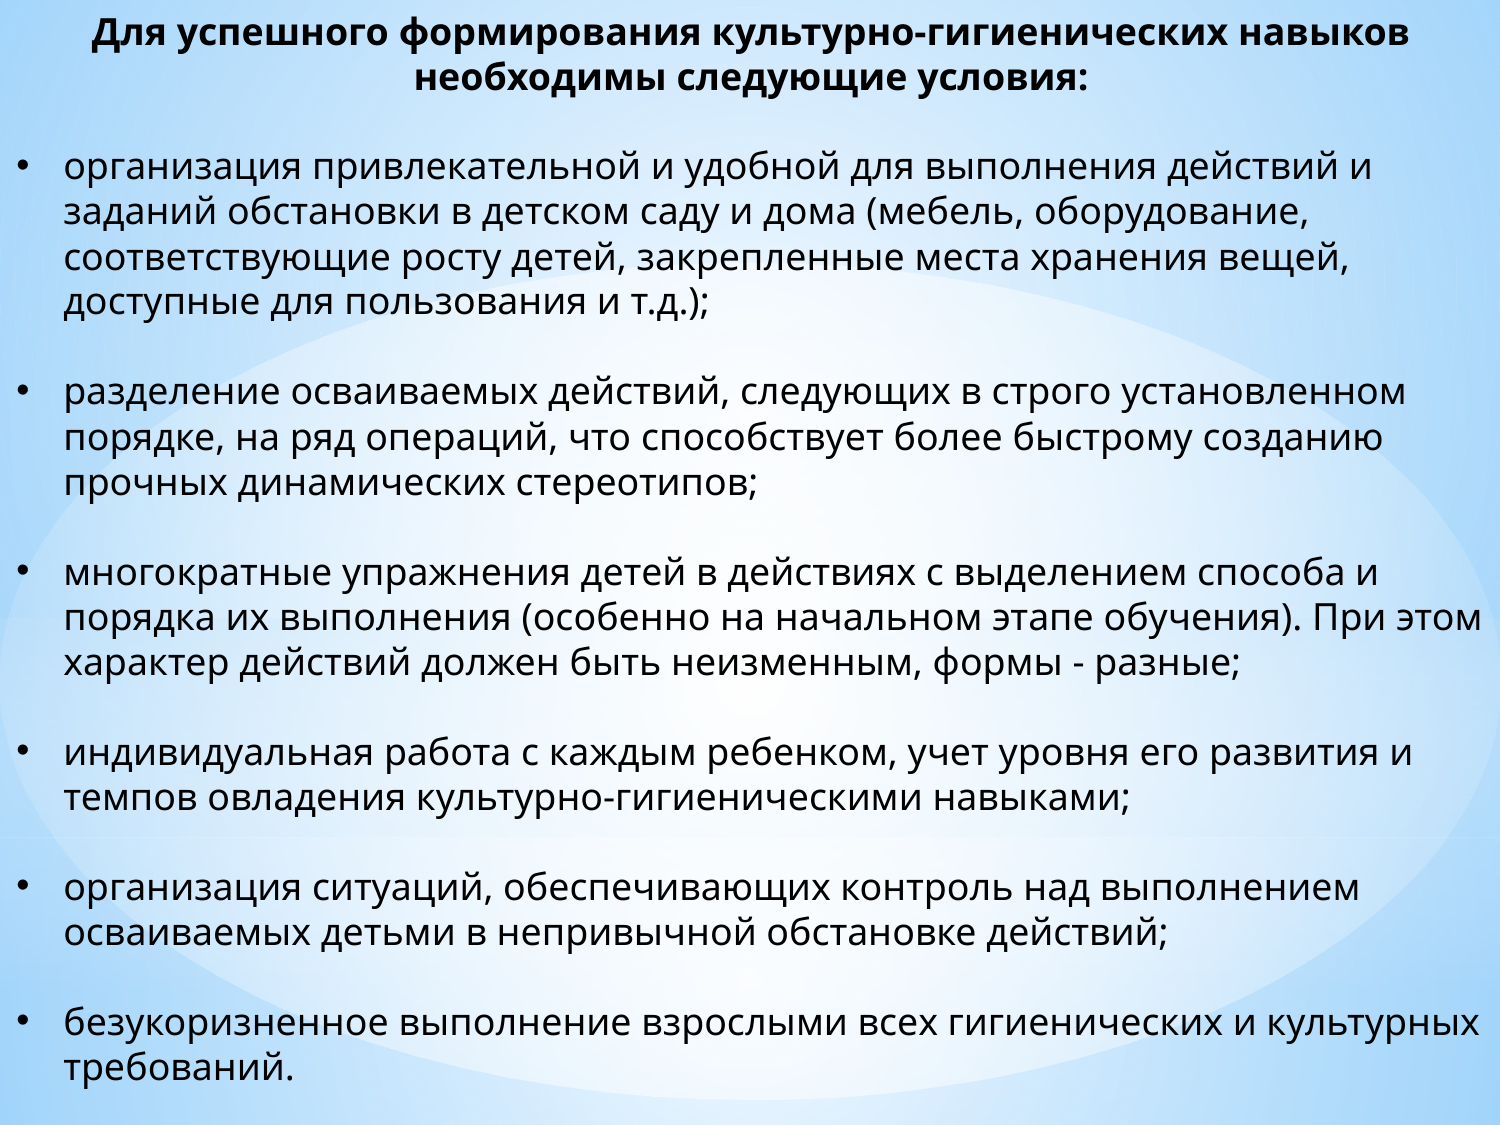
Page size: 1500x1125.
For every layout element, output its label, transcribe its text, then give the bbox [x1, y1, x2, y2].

text_box Для успешного формирования культурно-гигиенических навыков необходимы следующие условия: организация привлекательной и удобной для выполнения действий и заданий обстановки в детском саду и дома (мебель, оборудование, соответствующие росту детей, закрепленные места хранения вещей, доступные для пользования и т.д.); разделение осваиваемых действий, следующих в строго установленном порядке, на ряд операций, что способствует более быстрому созданию прочных динамических стереотипов; многократные упражнения детей в действиях с выделением способа и порядка их выполнения (особенно на начальном этапе обучения). При этом характер действий должен быть неизменным, формы - разные; индивидуальная работа с каждым ребенком, учет уровня его развития и темпов овладения культурно-гигиеническими навыками; организация ситуаций, обеспечивающих контроль над выполнением осваиваемых детьми в непривычной обстановке действий; безукоризненное выполнение взрослыми всех гигиенических и культурных требований. [1, 0, 1500, 1125]
